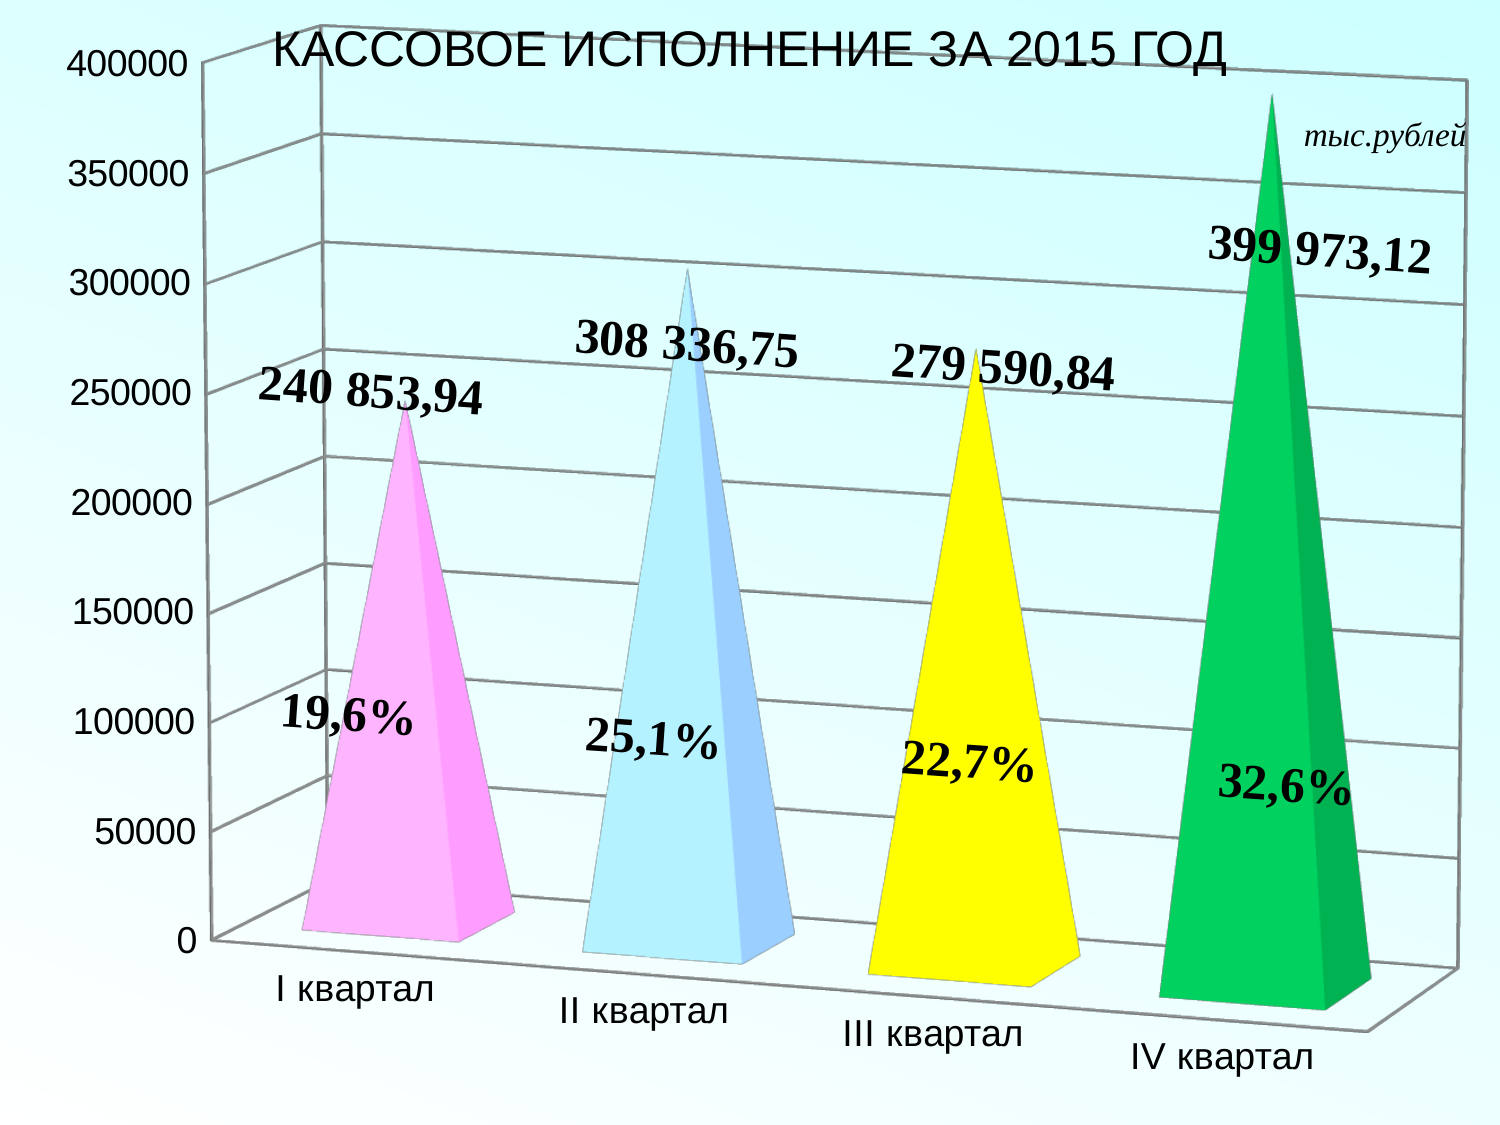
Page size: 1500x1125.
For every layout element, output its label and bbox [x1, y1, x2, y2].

chart [0, 0, 1500, 1125]
